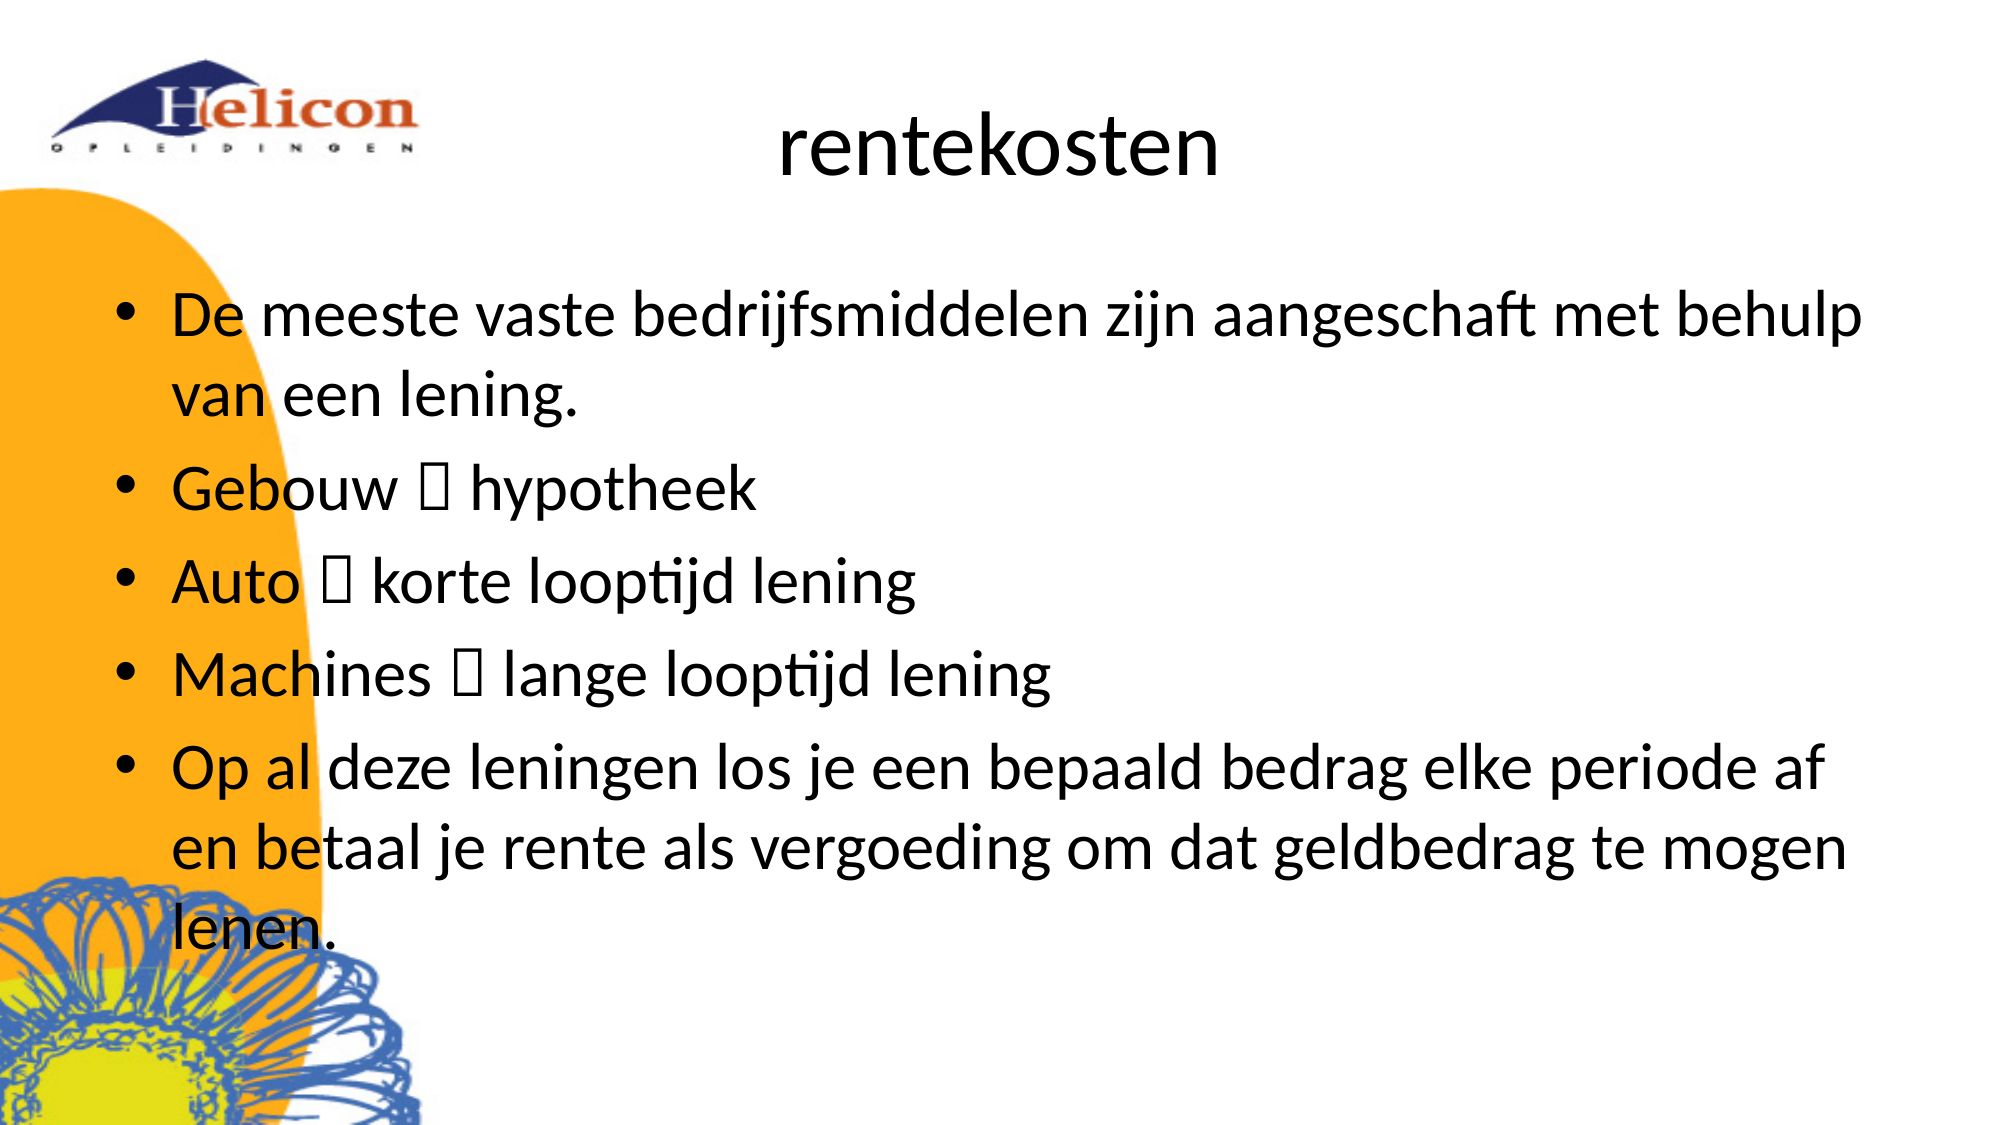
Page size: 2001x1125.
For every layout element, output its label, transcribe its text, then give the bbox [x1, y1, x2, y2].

picture [0, 0, 2001, 1125]
title rentekosten [99, 45, 1900, 233]
list De meeste vaste bedrijfsmiddelen zijn aangeschaft met behulp van een lening. Gebouw  hypotheek Auto  korte looptijd lening Machines  lange looptijd lening Op al deze leningen los je een bepaald bedrag elke periode af en betaal je rente als vergoeding om dat geldbedrag te mogen lenen. [99, 262, 1900, 1005]
